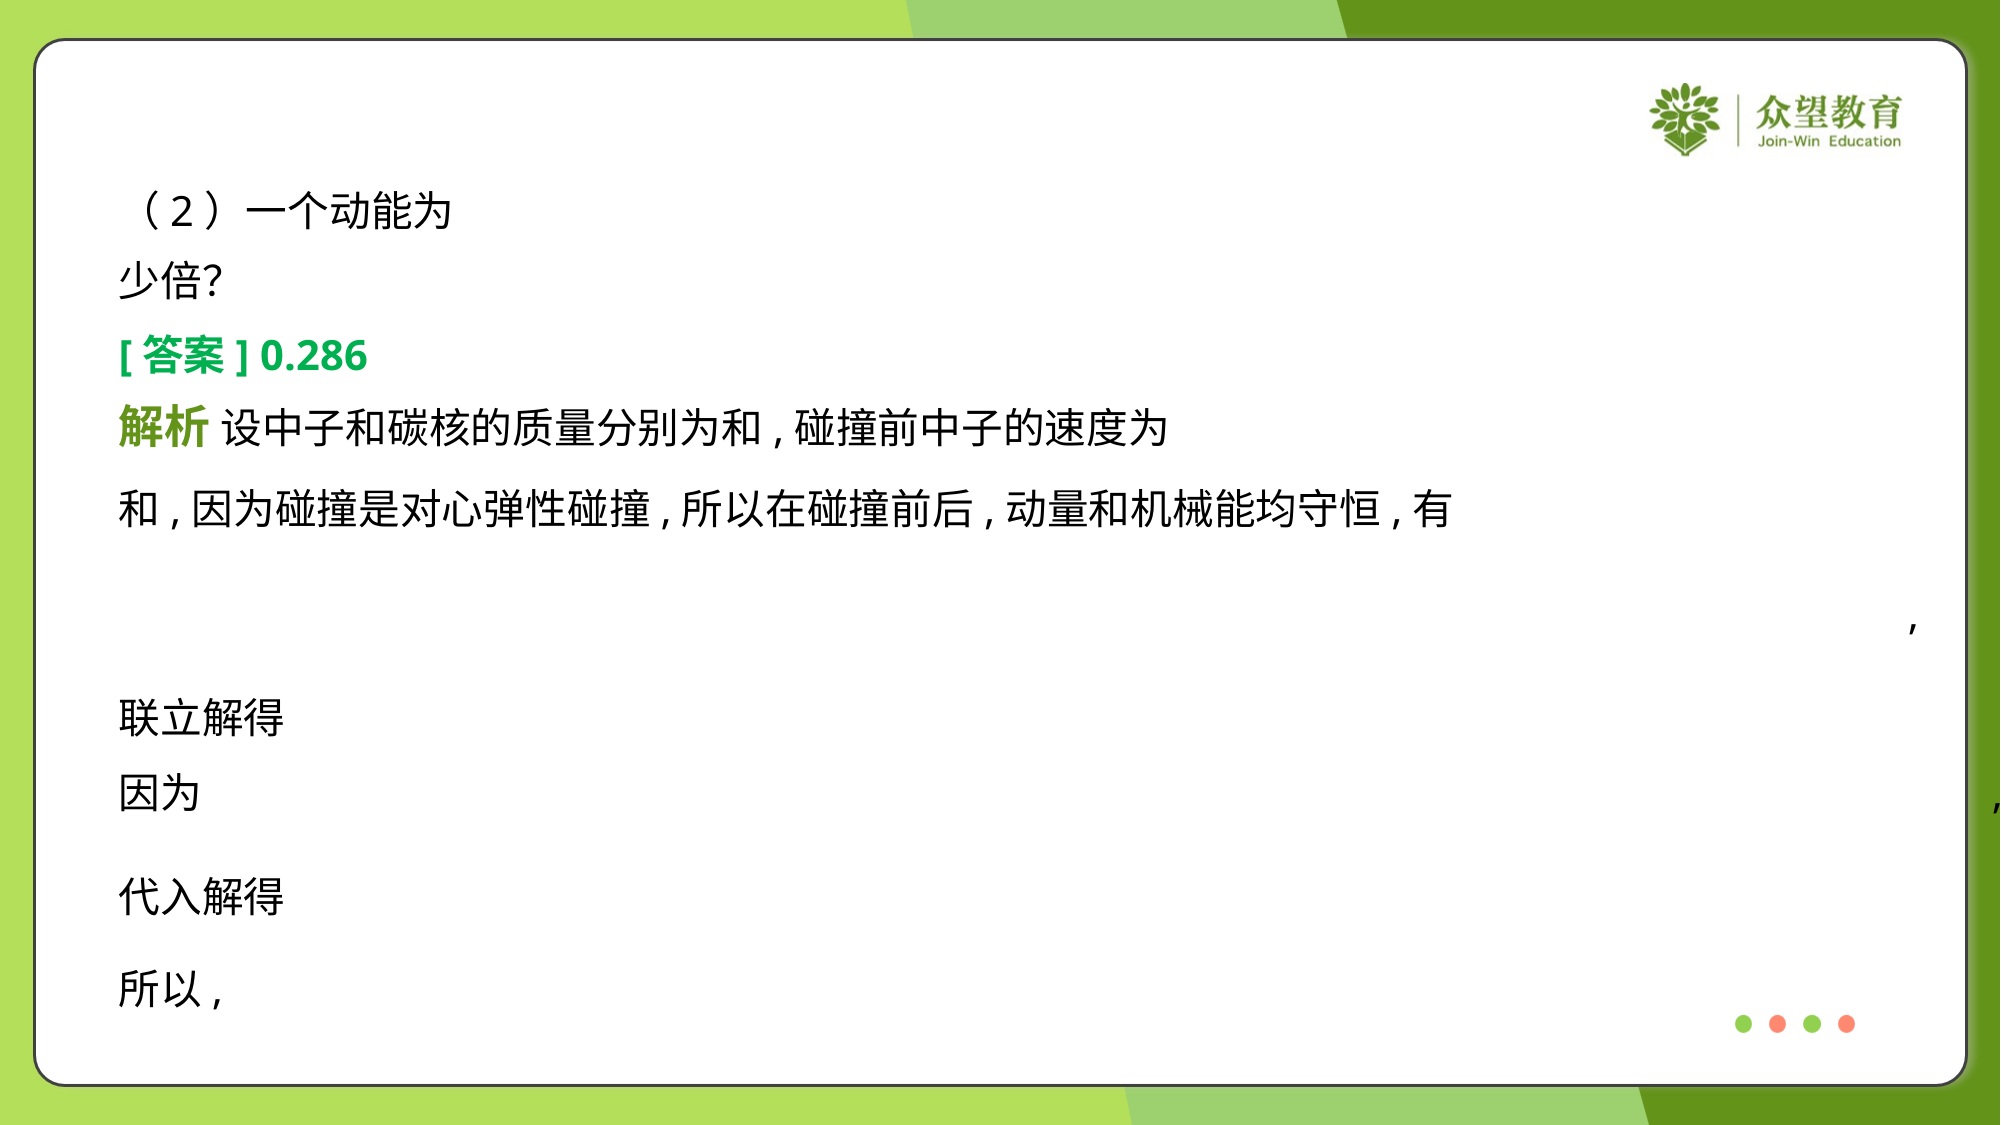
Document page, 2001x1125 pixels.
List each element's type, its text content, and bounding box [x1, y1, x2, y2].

text_box [答案] 0.286 [118, 305, 1883, 371]
picture [0, 0, 2000, 1125]
